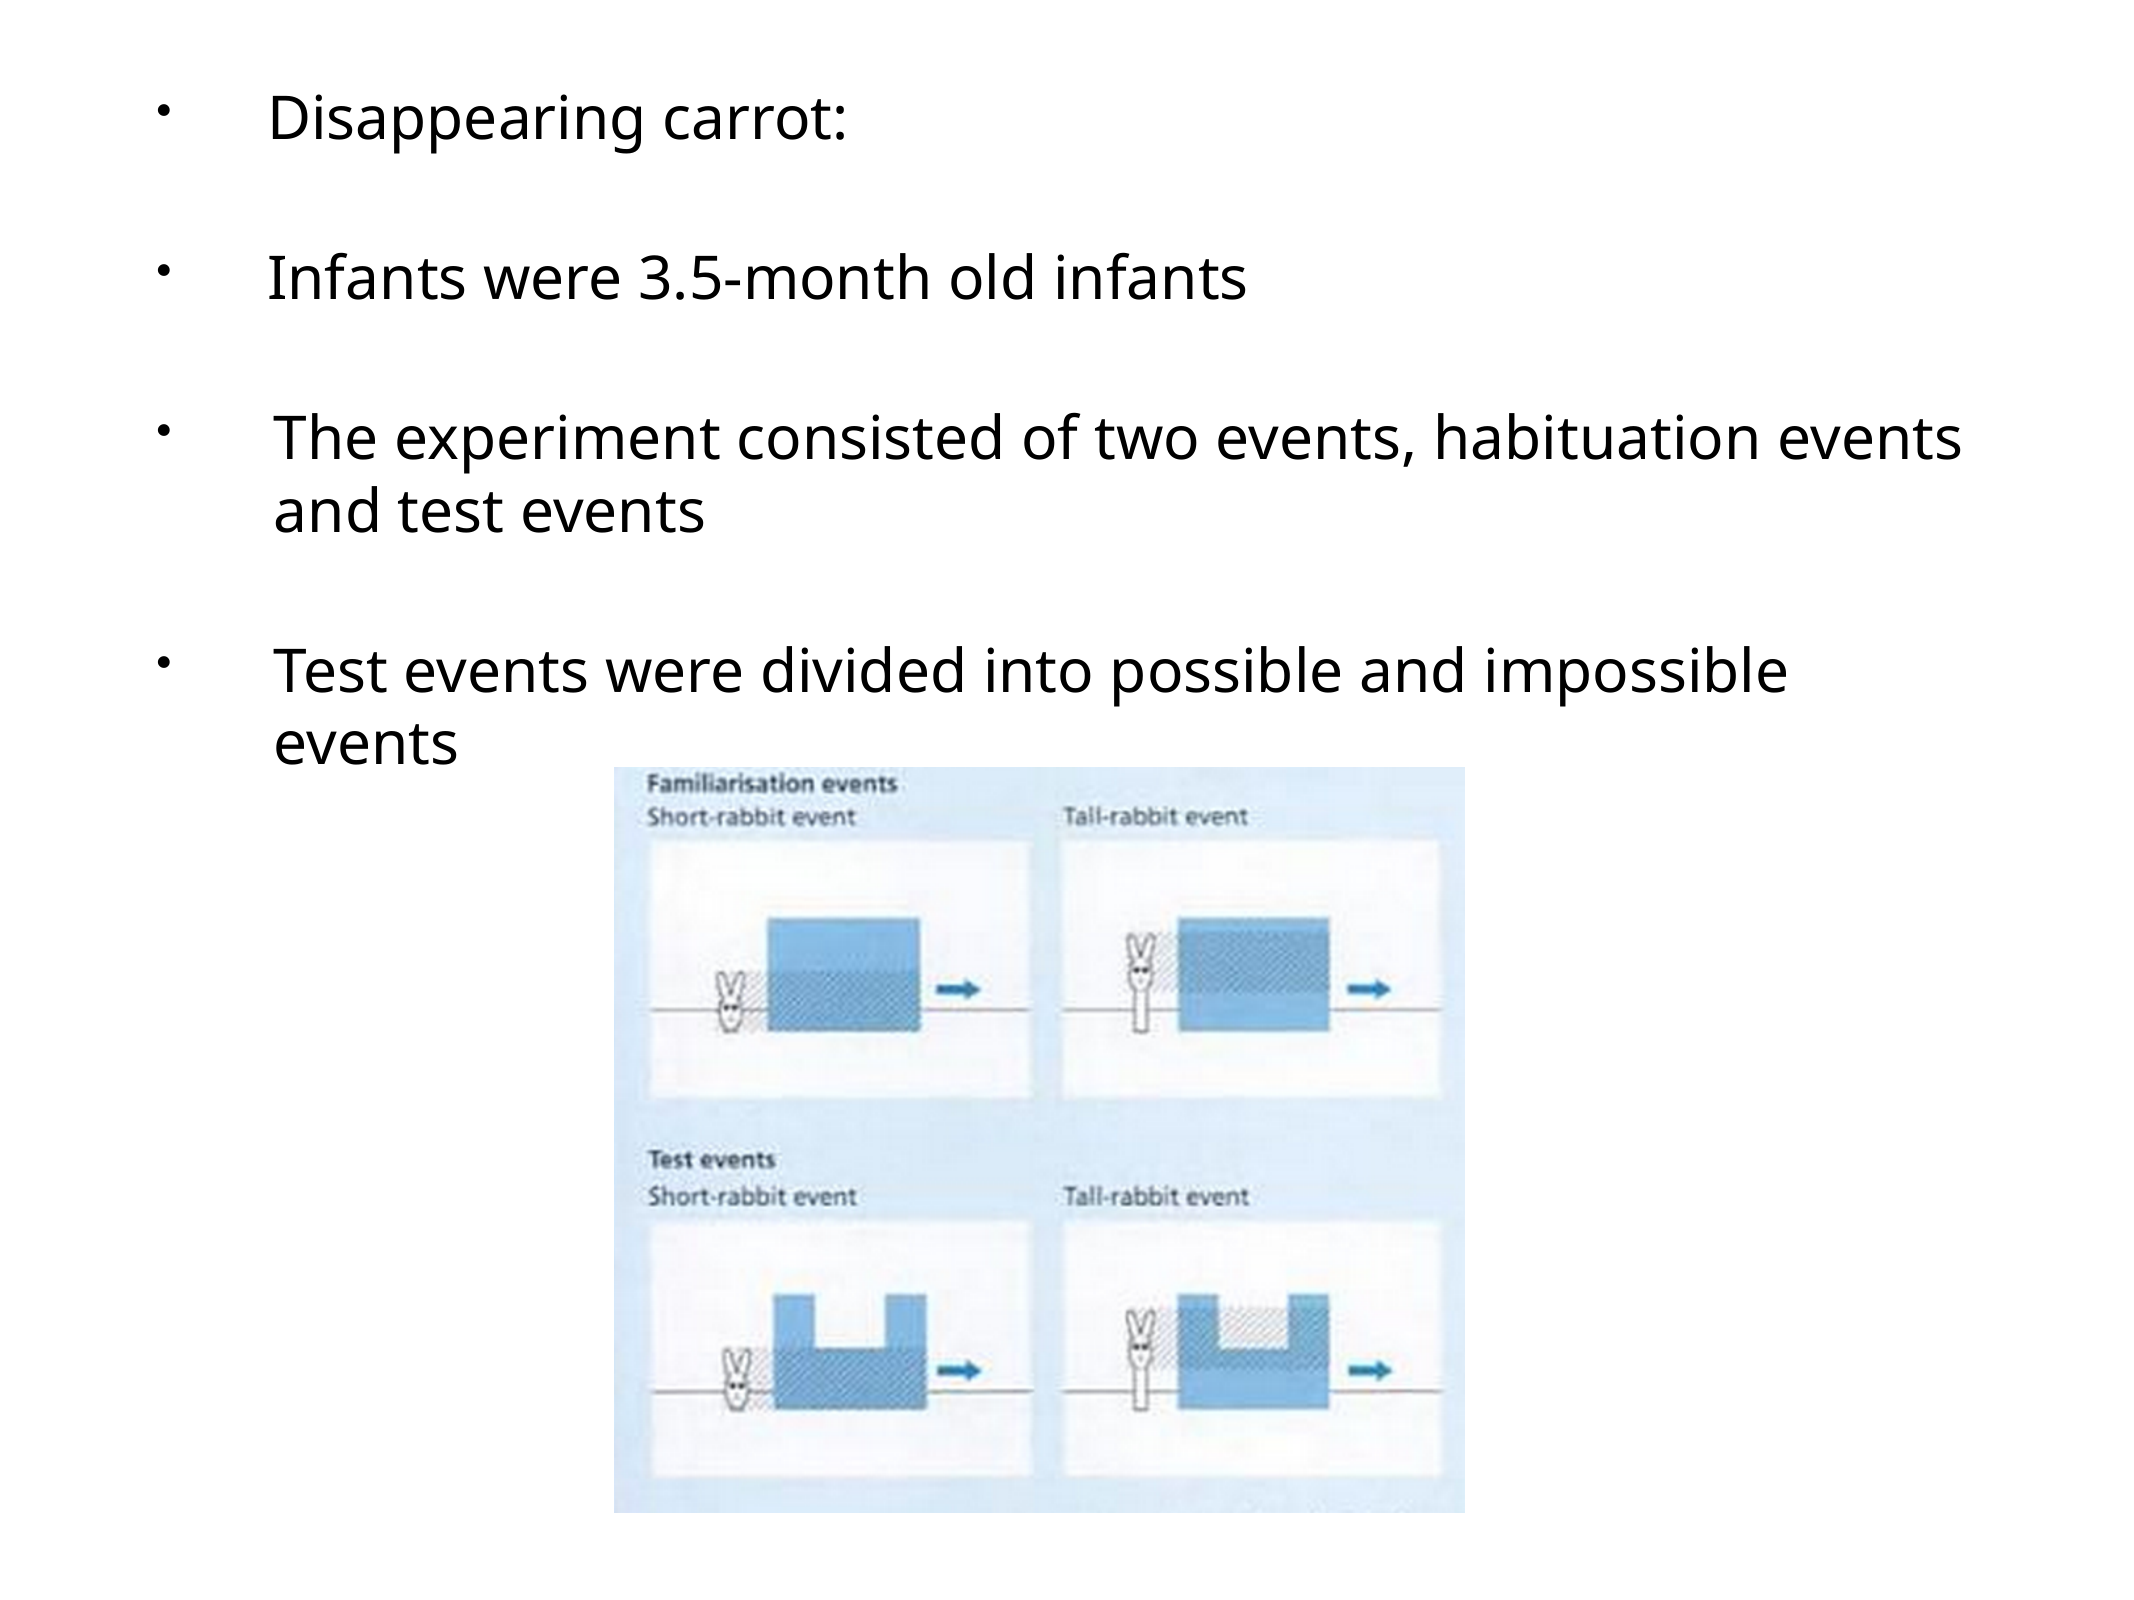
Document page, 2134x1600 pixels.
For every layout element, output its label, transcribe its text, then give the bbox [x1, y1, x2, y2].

picture [614, 767, 1465, 1513]
list Disappearing carrot: Infants were 3.5-month old infants The experiment consisted of two events, habituation events and test events Test events were divided into possible and impossible events [155, 78, 1978, 1111]
